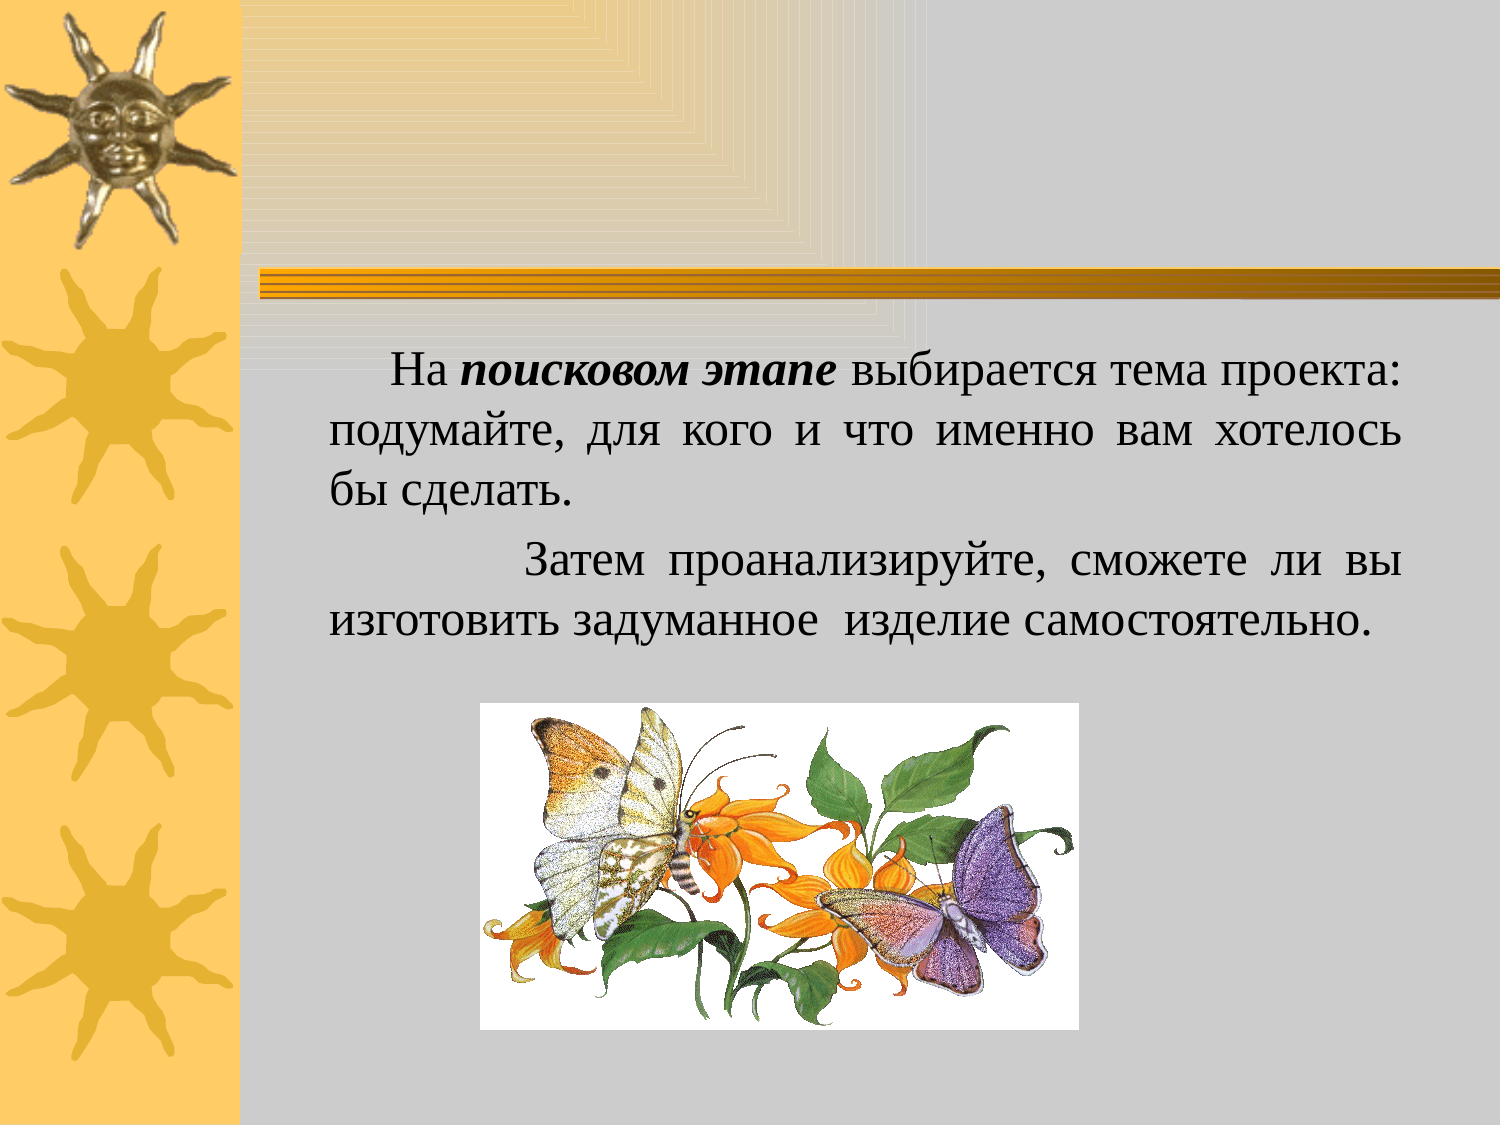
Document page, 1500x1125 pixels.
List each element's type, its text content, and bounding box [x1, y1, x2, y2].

list На поисковом этапе выбирается тема проекта: подумайте, для кого и что именно вам хотелось бы сделать. Затем проанализируйте, сможете ли вы изготовить задуманное изделие самостоятельно. [257, 327, 1419, 1004]
picture [1, 8, 242, 254]
picture [480, 702, 1079, 1030]
